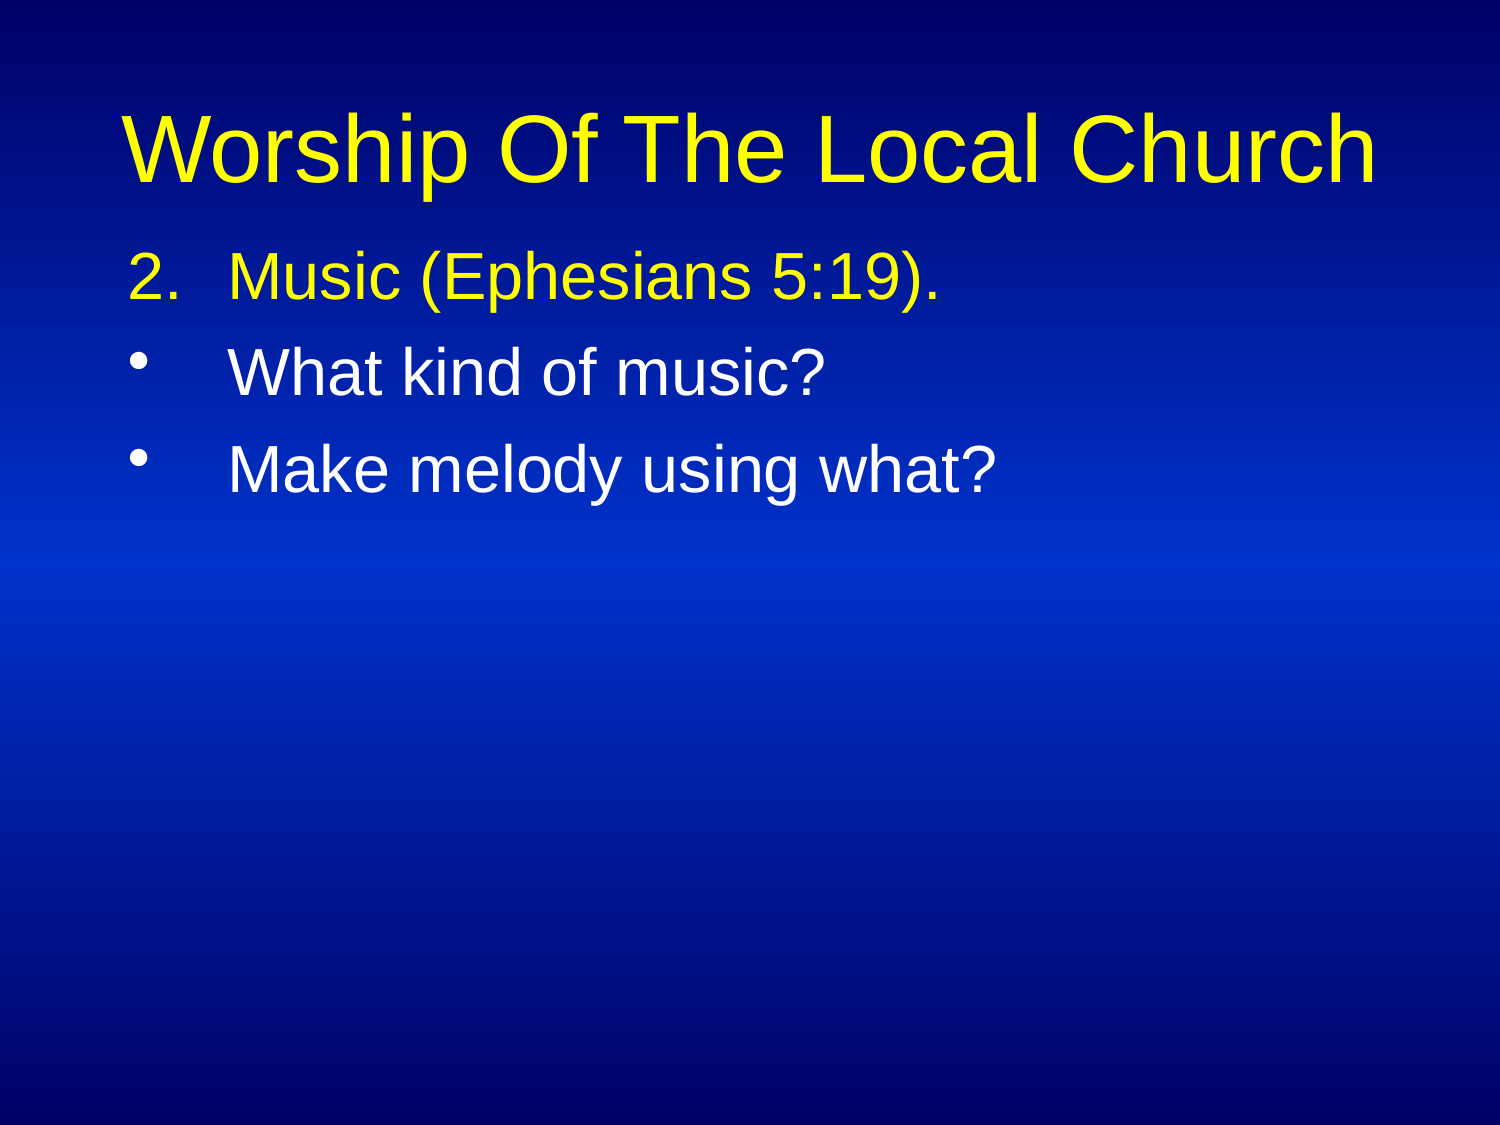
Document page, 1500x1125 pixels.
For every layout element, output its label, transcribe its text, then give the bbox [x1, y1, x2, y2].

list Music (Ephesians 5:19). What kind of music? Make melody using what? [112, 224, 1463, 1125]
title Worship Of The Local Church [37, 50, 1463, 238]
